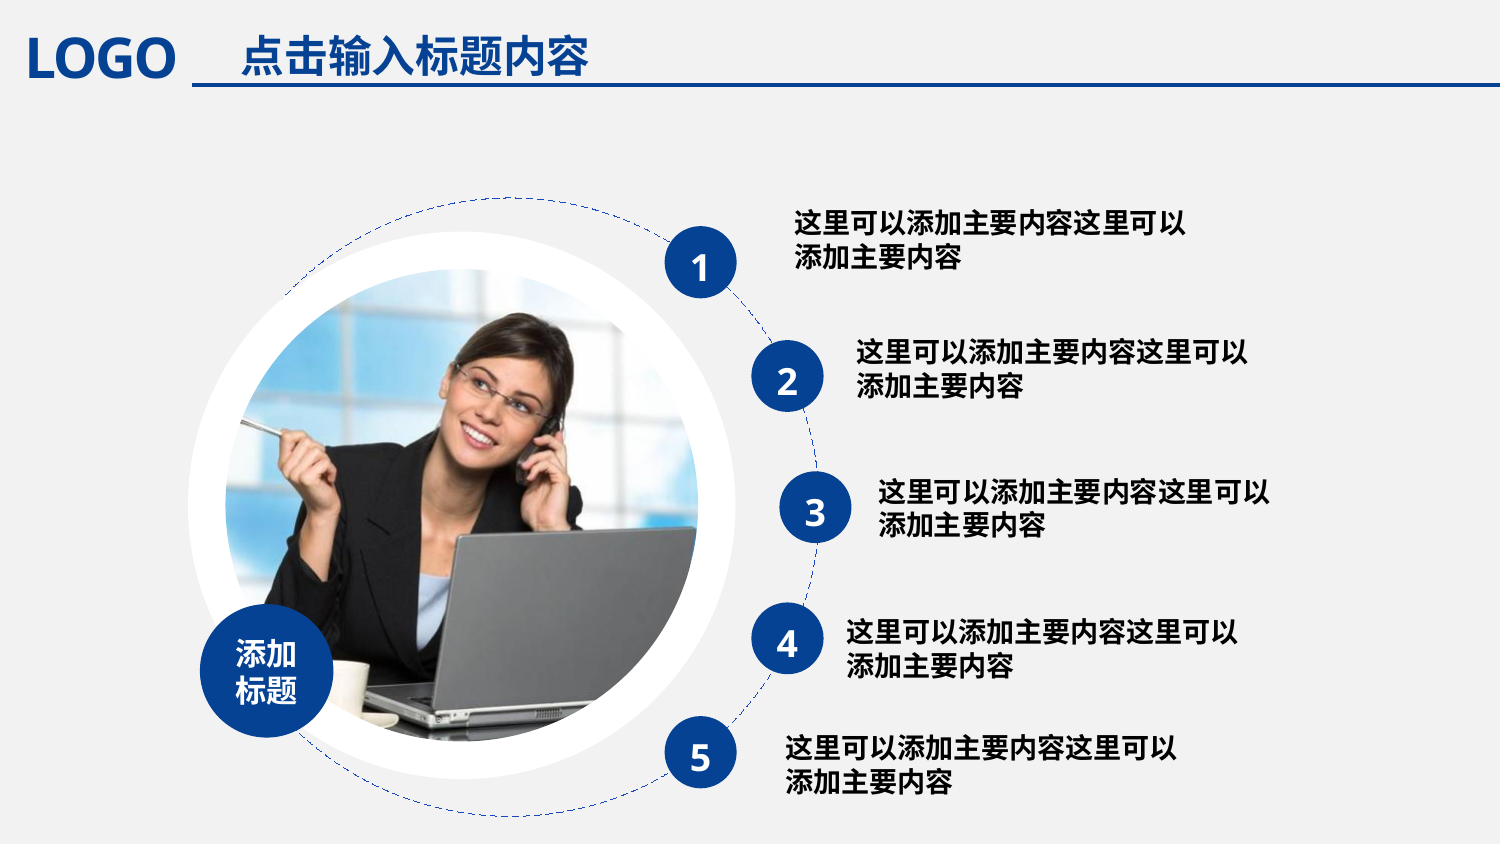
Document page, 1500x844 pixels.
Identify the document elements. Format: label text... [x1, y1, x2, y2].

text_box 5 [664, 716, 737, 789]
text_box [187, 231, 736, 779]
text_box 3 [779, 471, 852, 544]
text_box [199, 604, 334, 738]
text_box [225, 269, 699, 742]
text_box 这里可以添加主要内容这里可以添加主要内容 [771, 723, 1216, 806]
text_box 1 [664, 226, 737, 299]
text_box 4 [751, 602, 824, 675]
text_box [283, 197, 818, 817]
text_box 这里可以添加主要内容这里可以添加主要内容 [863, 466, 1308, 549]
text_box 这里可以添加主要内容这里可以添加主要内容 [841, 327, 1287, 410]
text_box 添加 标题 [219, 626, 315, 717]
text_box 这里可以添加主要内容这里可以添加主要内容 [831, 607, 1276, 690]
text_box 这里可以添加主要内容这里可以添加主要内容 [779, 197, 1224, 281]
text_box LOGO [9, 14, 219, 97]
text_box 2 [751, 340, 824, 412]
text_box 点击输入标题内容 [213, 21, 618, 85]
